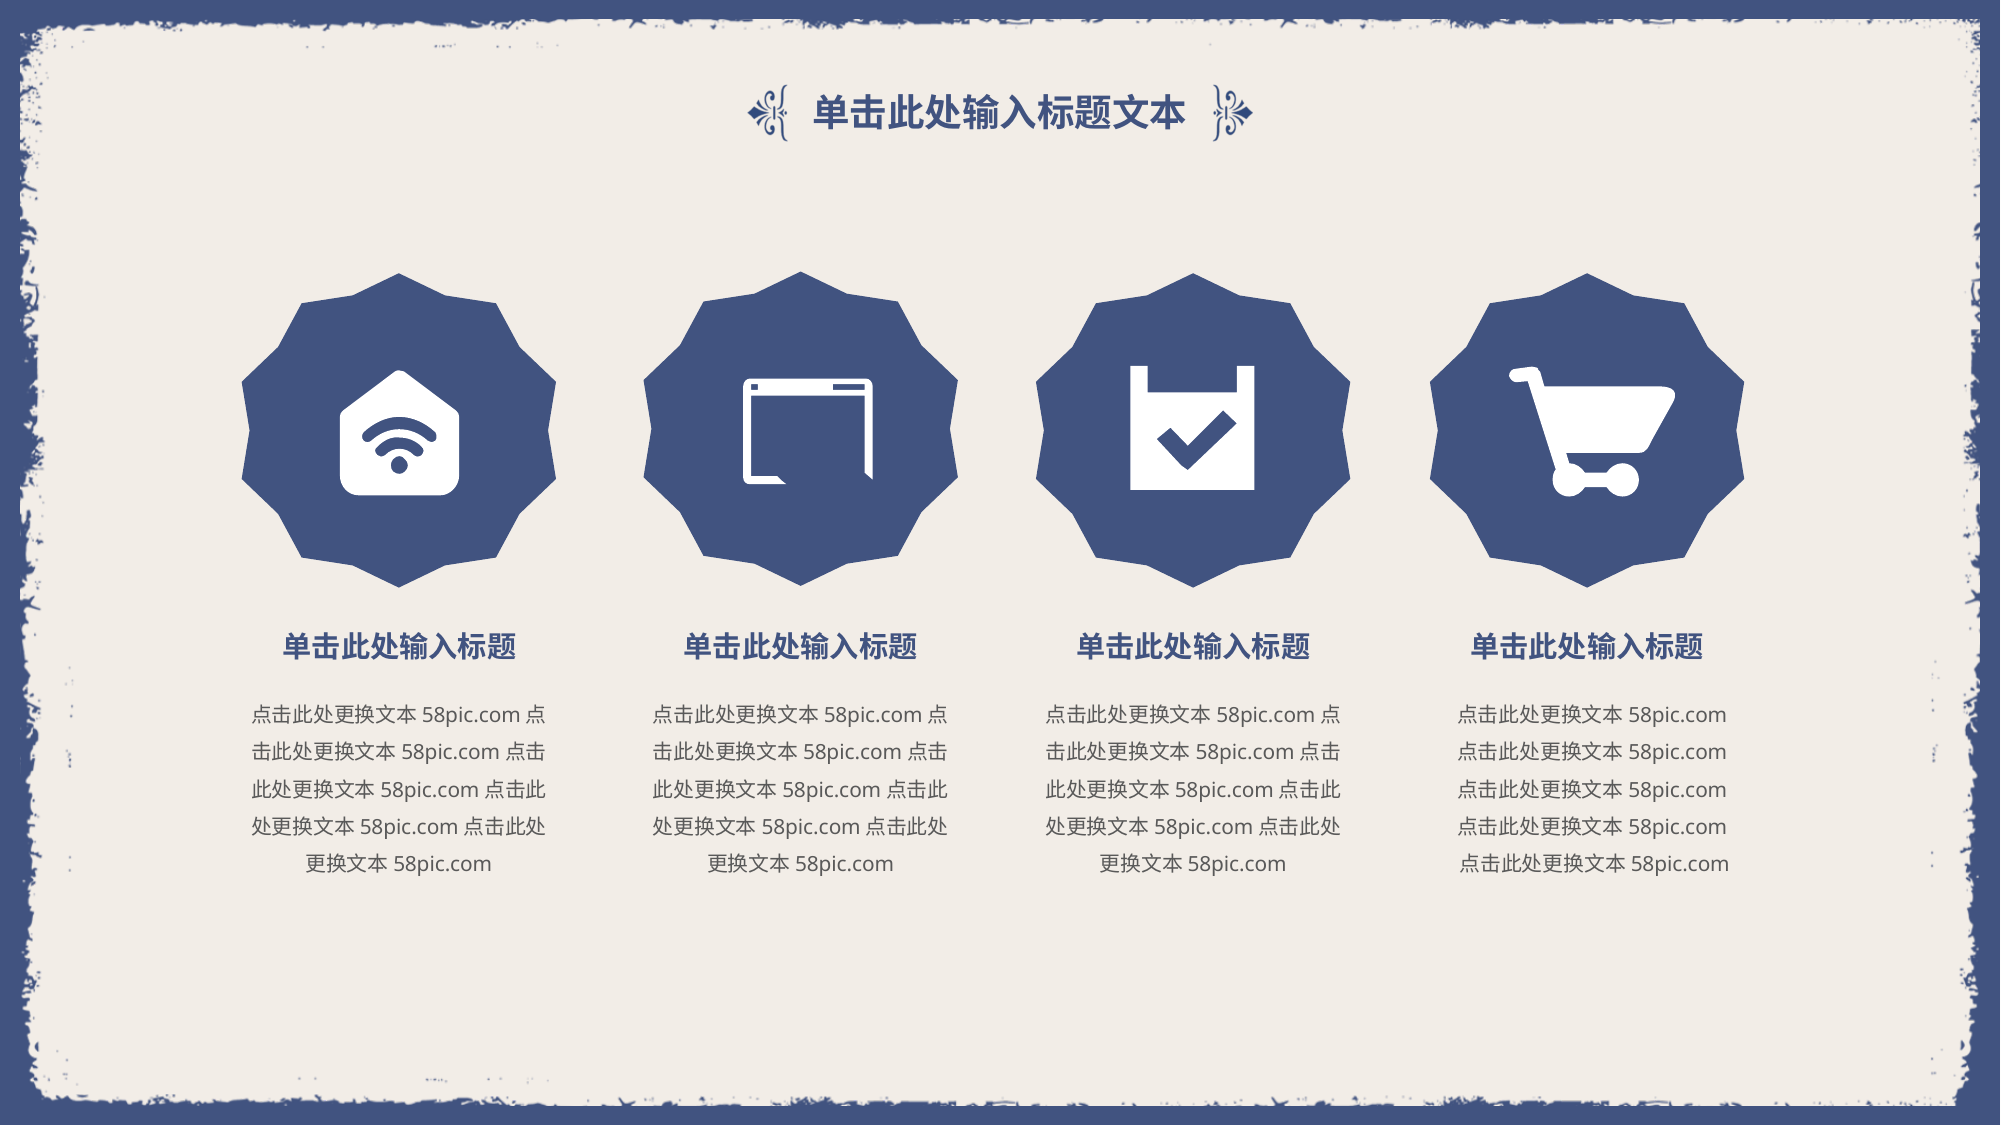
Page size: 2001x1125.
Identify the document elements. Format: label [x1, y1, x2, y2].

picture [738, 93, 796, 134]
text_box [0, 6, 2000, 1119]
picture [1204, 93, 1262, 134]
